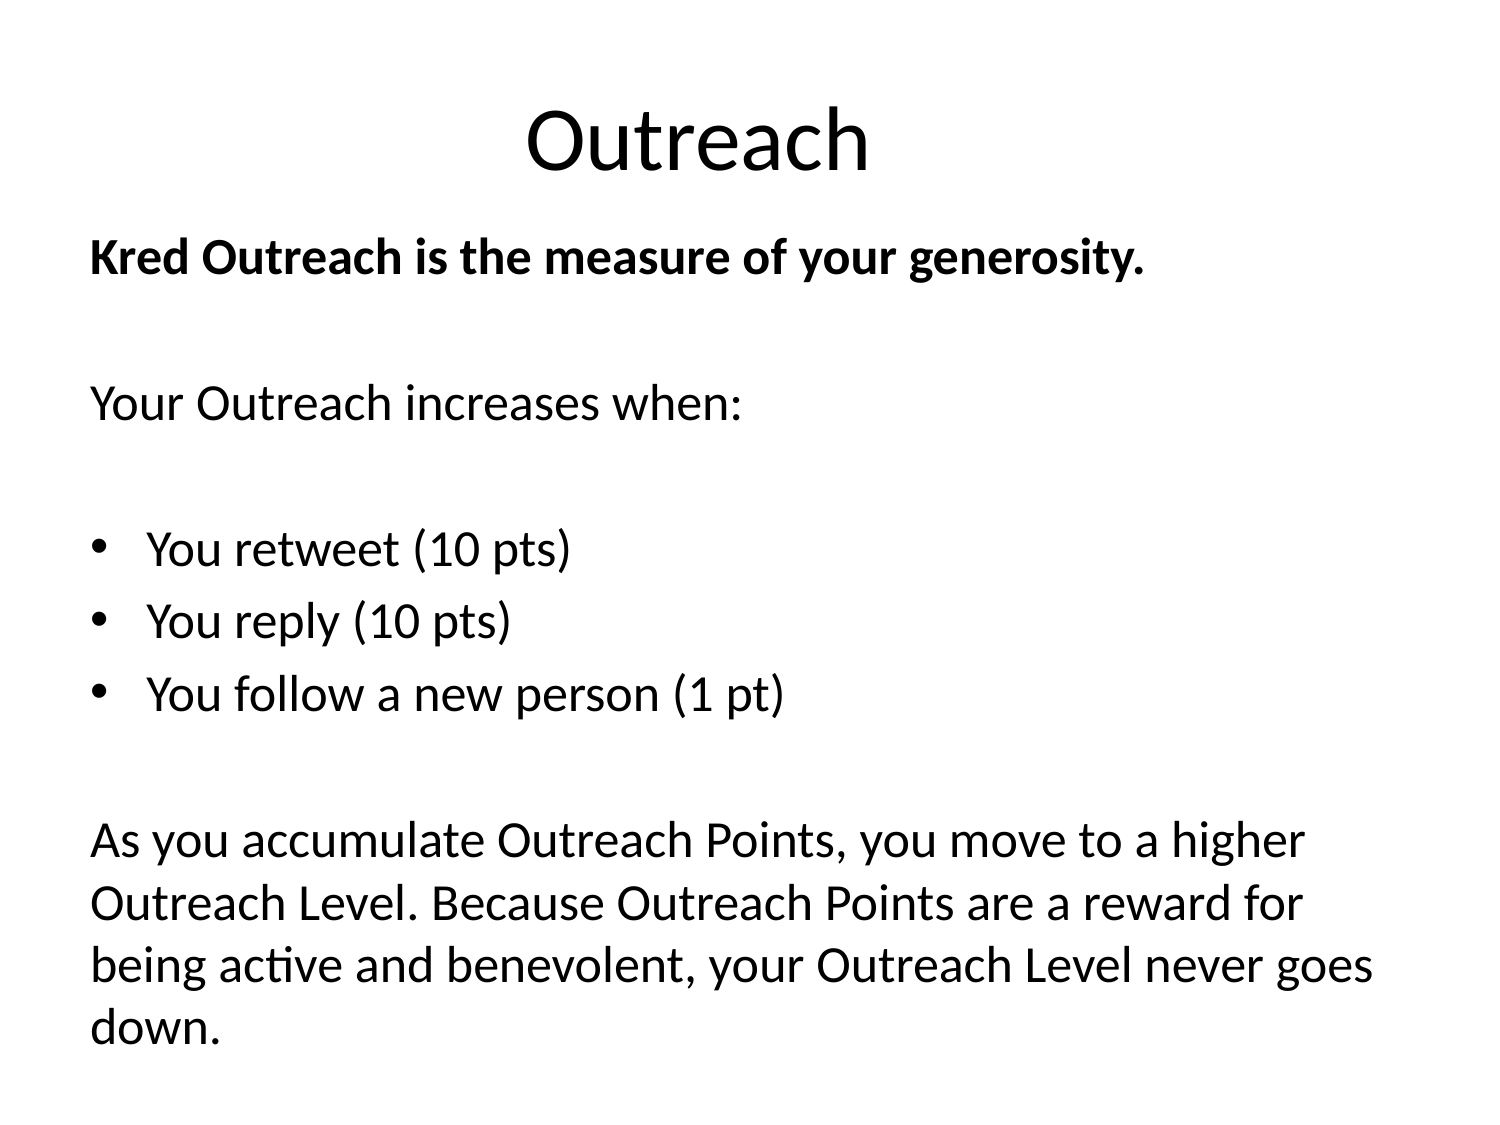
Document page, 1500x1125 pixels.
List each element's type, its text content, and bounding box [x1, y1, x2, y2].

title Outreach [75, 63, 1425, 204]
list Kred Outreach is the measure of your generosity. Your Outreach increases when: You retweet (10 pts) You reply (10 pts) You follow a new person (1 pt) As you accumulate Outreach Points, you move to a higher Outreach Level. Because Outreach Points are a reward for being active and benevolent, your Outreach Level never goes down. [75, 214, 1425, 938]
